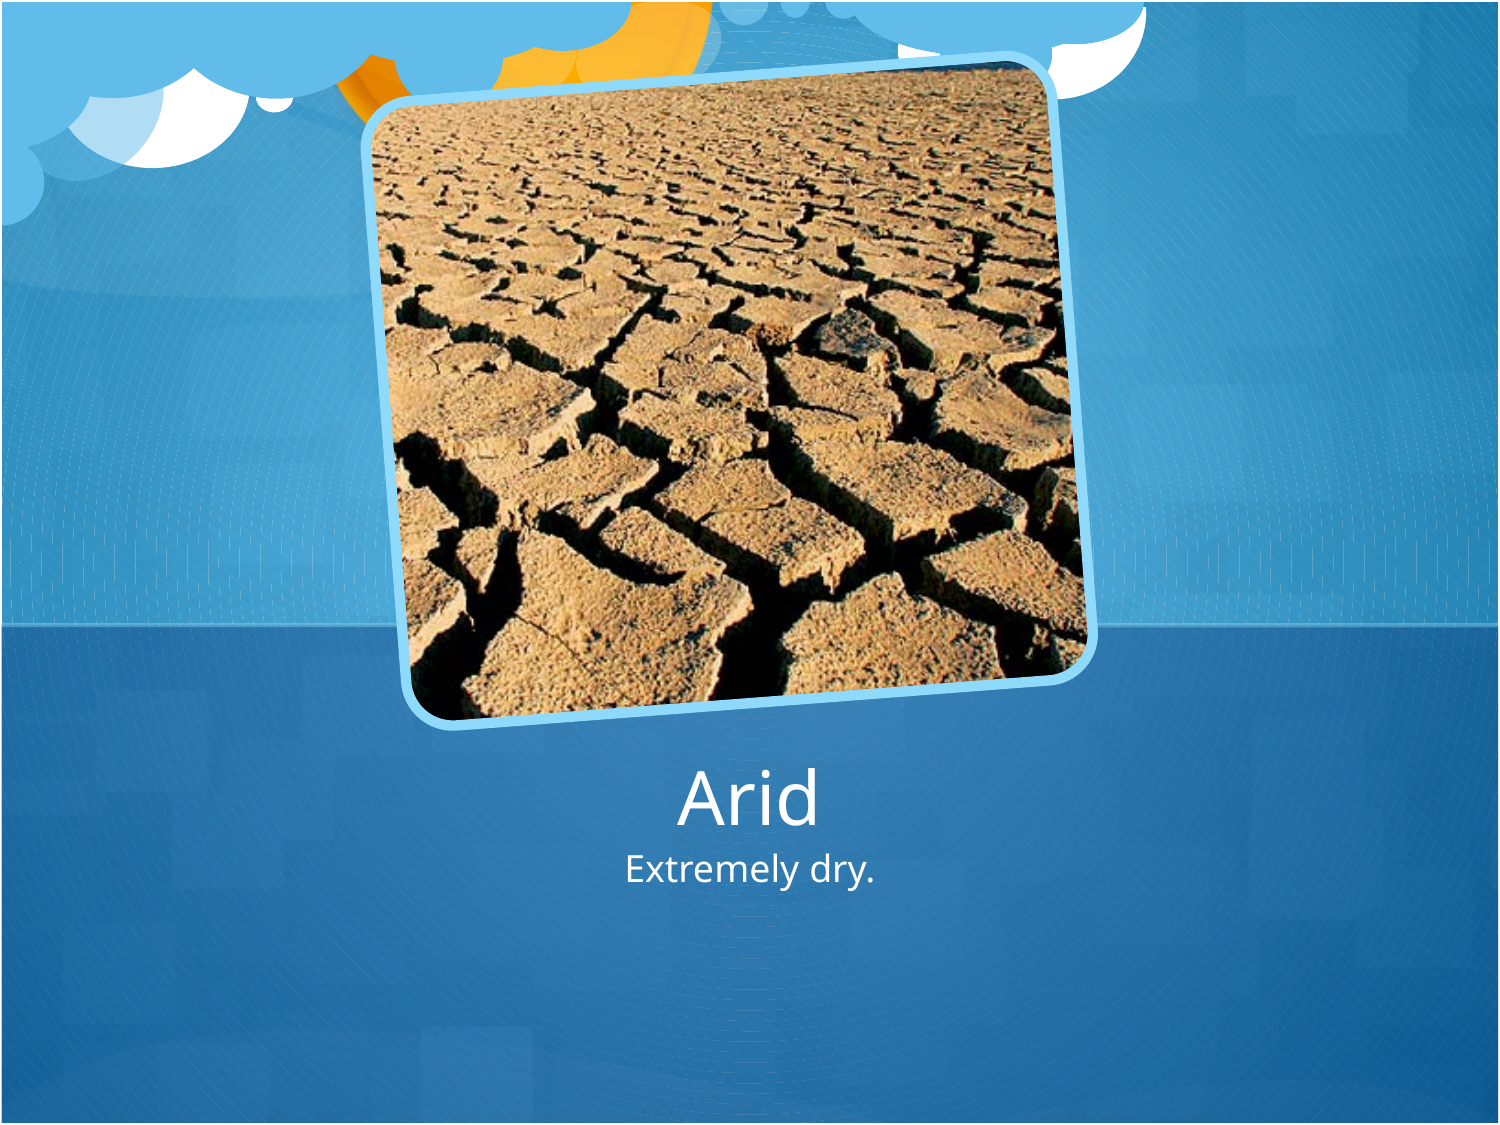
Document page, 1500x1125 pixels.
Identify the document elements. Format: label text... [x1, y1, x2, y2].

list Extremely dry. [116, 848, 1383, 1048]
title Arid [116, 729, 1383, 848]
picture [2, 2, 1498, 1123]
picture [691, 2, 898, 73]
